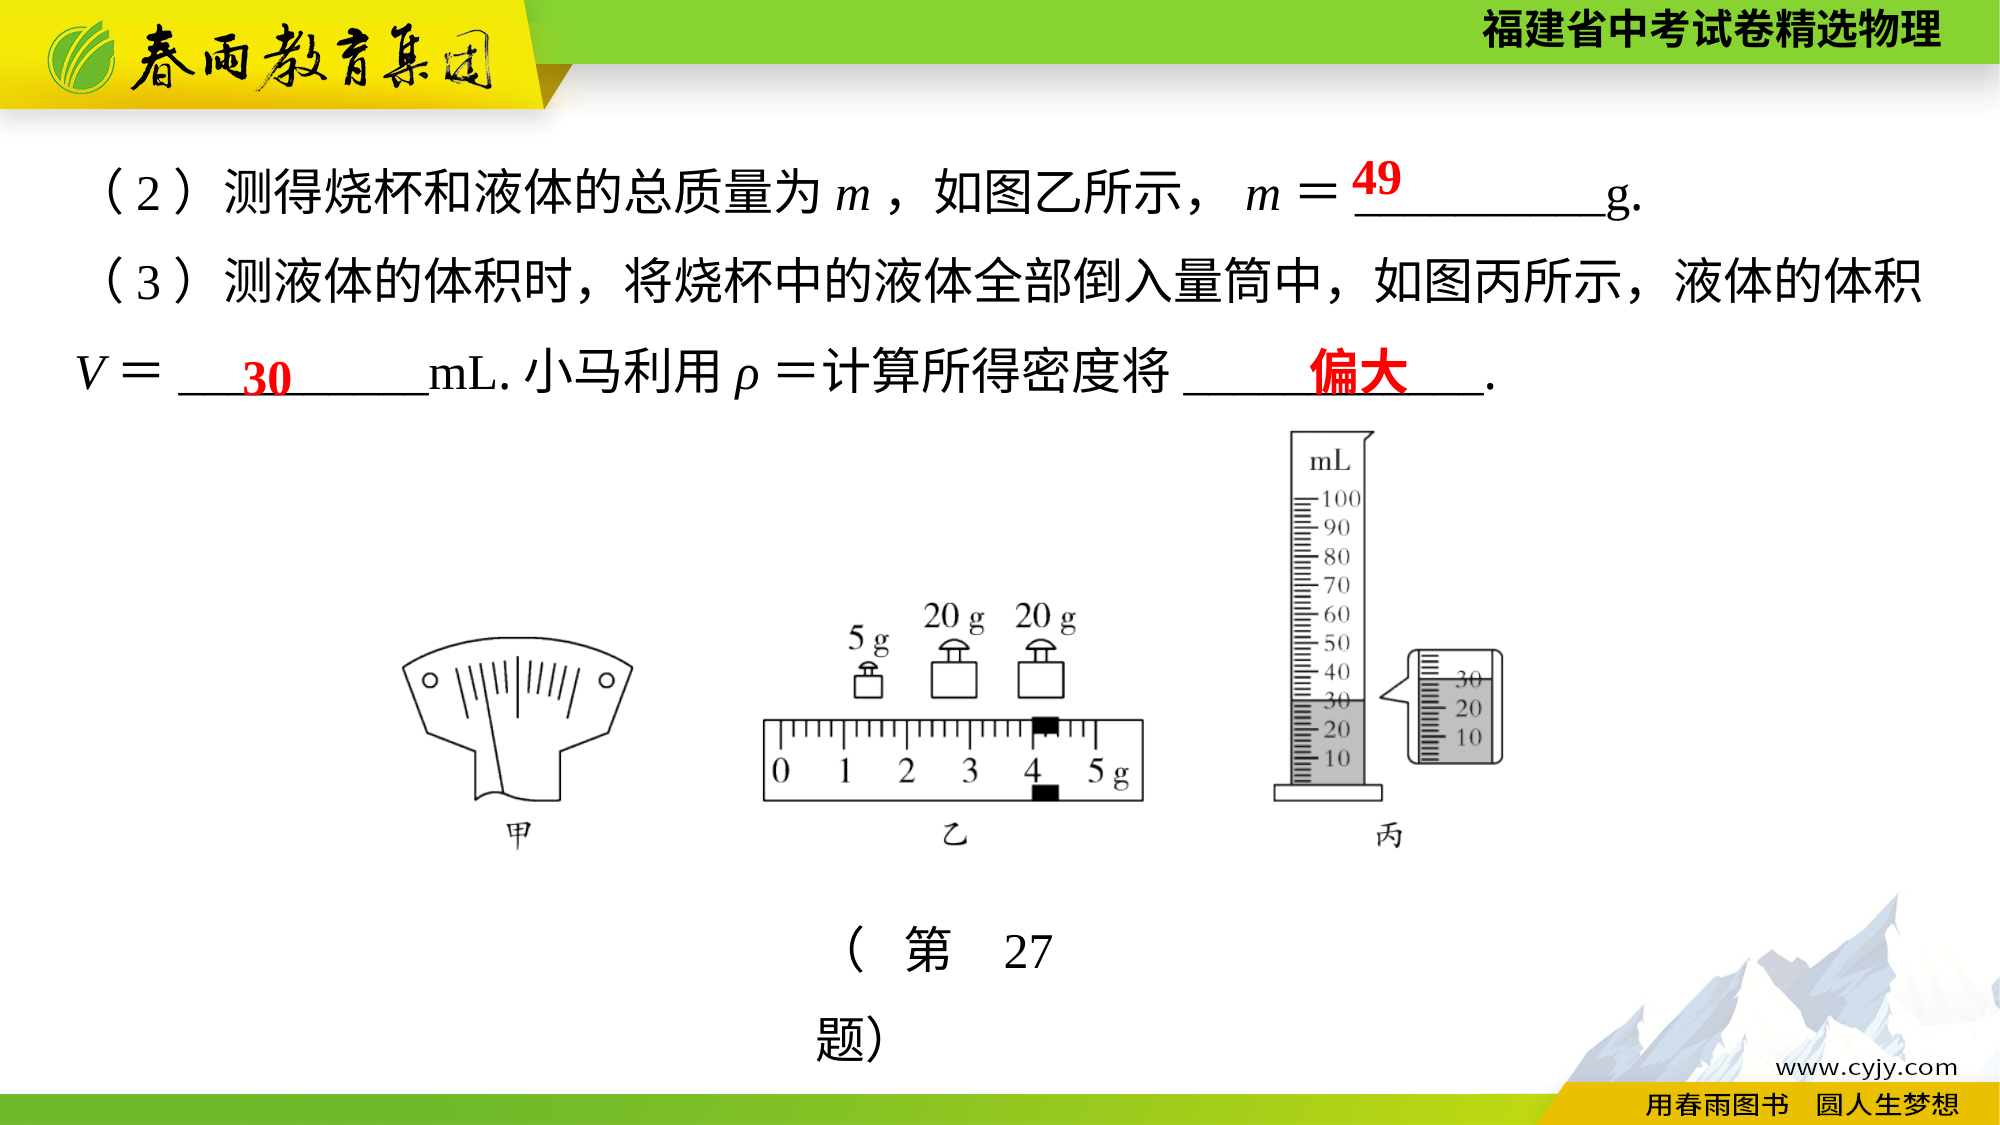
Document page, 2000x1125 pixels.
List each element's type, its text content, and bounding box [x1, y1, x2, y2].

picture [0, 0, 2000, 1125]
text_box 30 [227, 338, 370, 413]
text_box （第27题） [800, 881, 1081, 987]
text_box 49 [1337, 137, 1479, 212]
text_box 偏大 [1244, 333, 1475, 408]
